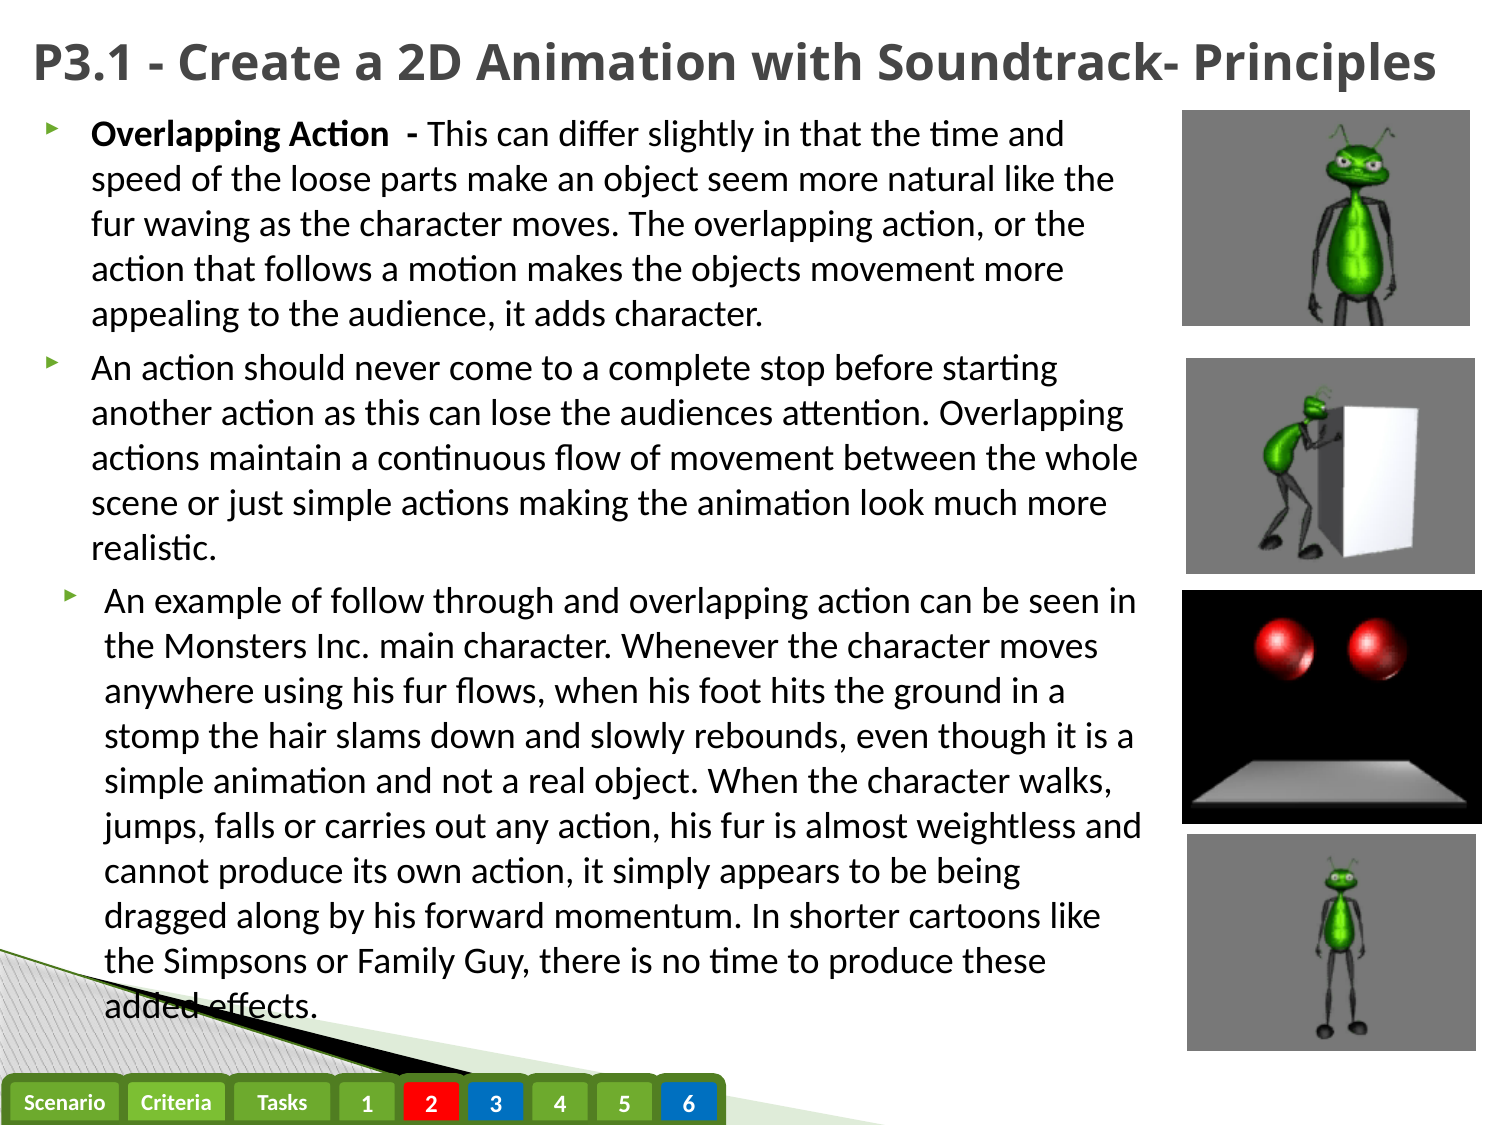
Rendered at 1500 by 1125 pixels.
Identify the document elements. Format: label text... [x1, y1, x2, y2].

text_box P3.1 - Create a 2D Animation with Soundtrack- Principles [17, 19, 1471, 102]
list Overlapping Action - This can differ slightly in that the time and speed of the loose parts make an object seem more natural like the fur waving as the character moves. The overlapping action, or the action that follows a motion makes the objects movement more appealing to the audience, it adds character. An action should never come to a complete stop before starting another action as this can lose the audiences attention. Overlapping actions maintain a continuous flow of movement between the whole scene or just simple actions making the animation look much more realistic. An example of follow through and overlapping action can be seen in the Monsters Inc. main character. Whenever the character moves anywhere using his fur flows, when his foot hits the ground in a stomp the hair slams down and slowly rebounds, even though it is a simple animation and not a real object. When the character walks, jumps, falls or carries out any action, his fur is almost weightless and cannot produce its own action, it simply appears to be being dragged along by his forward momentum. In shorter cartoons like the Simpsons or Family Guy, there is no time to produce these added effects. [29, 102, 1164, 1047]
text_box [1185, 357, 1476, 575]
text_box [1181, 109, 1471, 327]
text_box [1181, 589, 1483, 825]
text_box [1186, 837, 1477, 1052]
